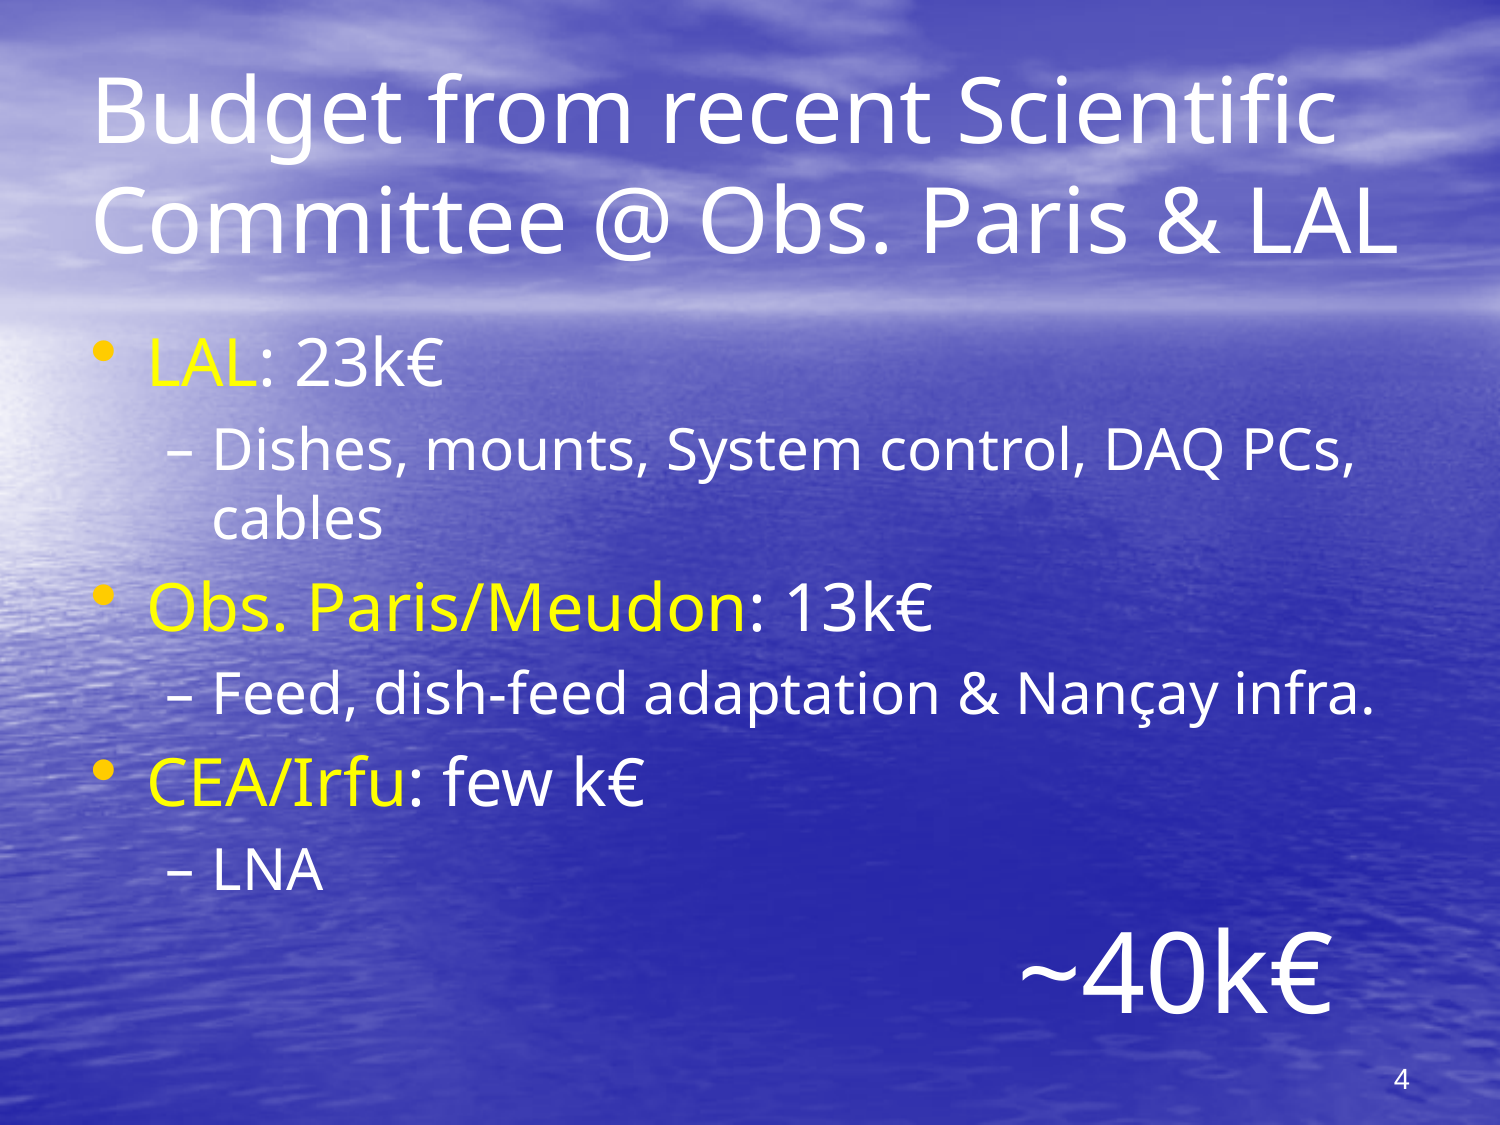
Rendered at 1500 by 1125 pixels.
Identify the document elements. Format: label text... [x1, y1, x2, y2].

title Budget from recent Scientific Committee @ Obs. Paris & LAL [74, 47, 1426, 276]
text_box ~40k€ [1002, 893, 1350, 1043]
list LAL: 23k€ Dishes, mounts, System control, DAQ PCs, cables Obs. Paris/Meudon: 13k€ Feed, dish-feed adaptation & Nançay infra. CEA/Irfu: few k€ LNA [74, 312, 1426, 988]
slide_number 4 [1074, 1024, 1426, 1103]
